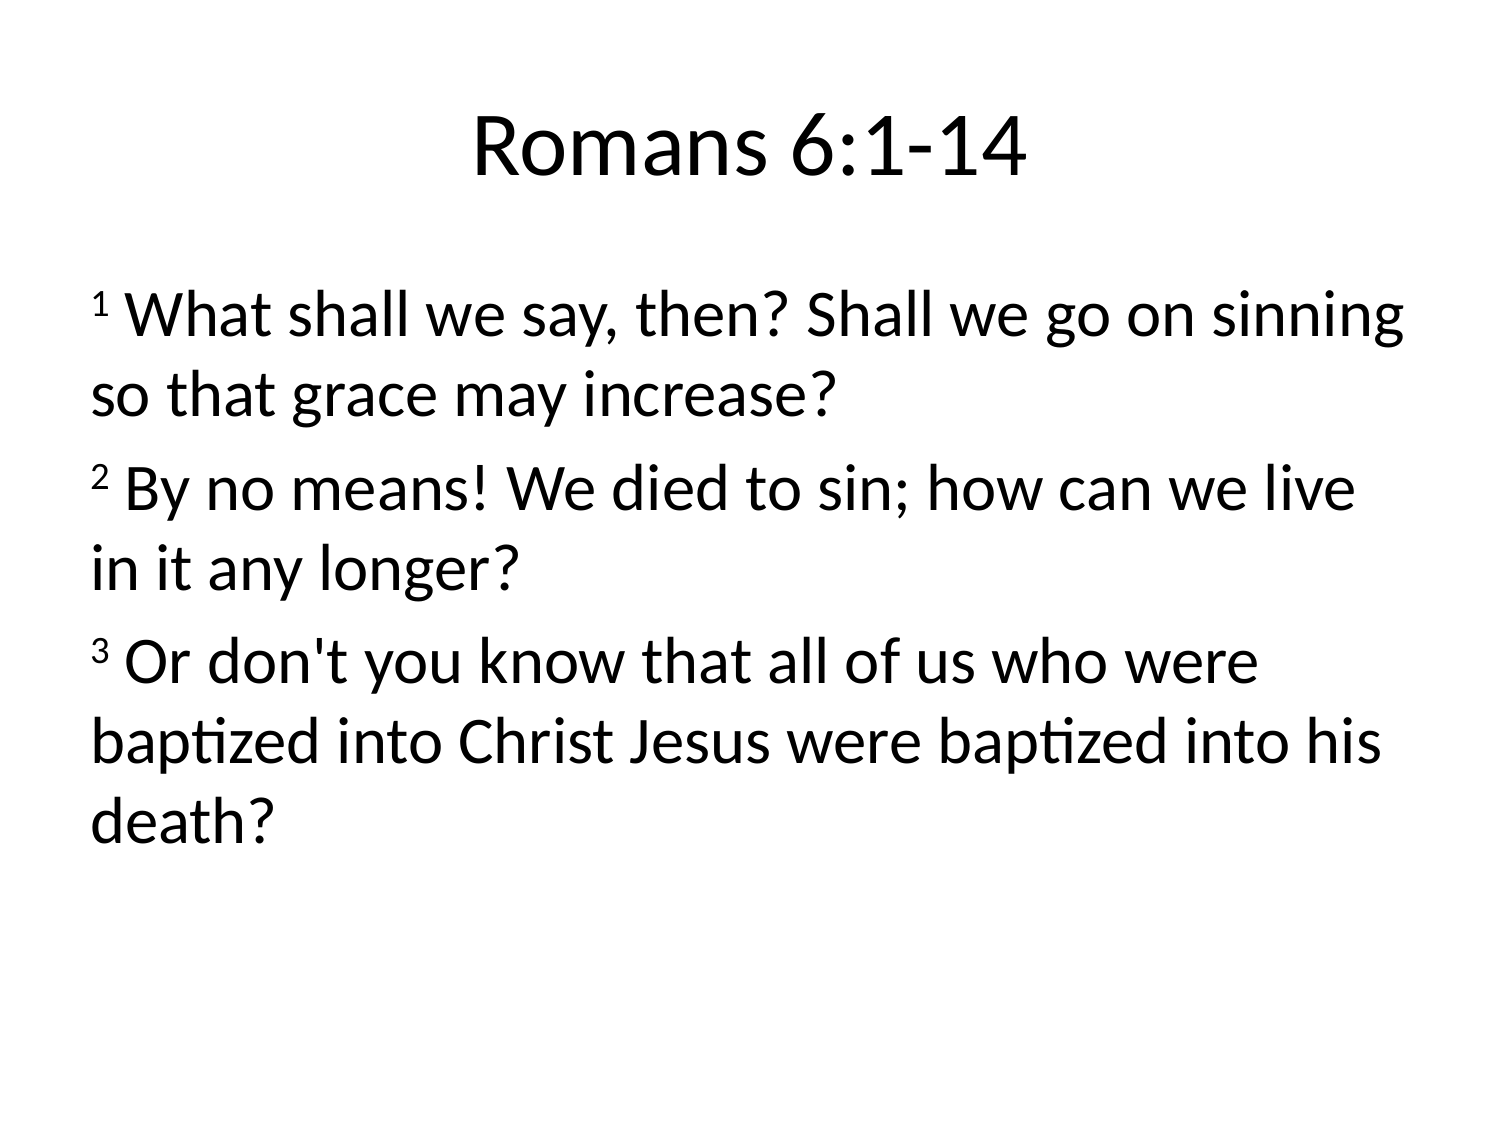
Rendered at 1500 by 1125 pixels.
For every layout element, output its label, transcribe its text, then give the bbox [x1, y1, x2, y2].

title Romans 6:1-14 [75, 45, 1425, 233]
list 1 What shall we say, then? Shall we go on sinning so that grace may increase? 2 By no means! We died to sin; how can we live in it any longer? 3 Or don't you know that all of us who were baptized into Christ Jesus were baptized into his death? [75, 262, 1425, 1005]
